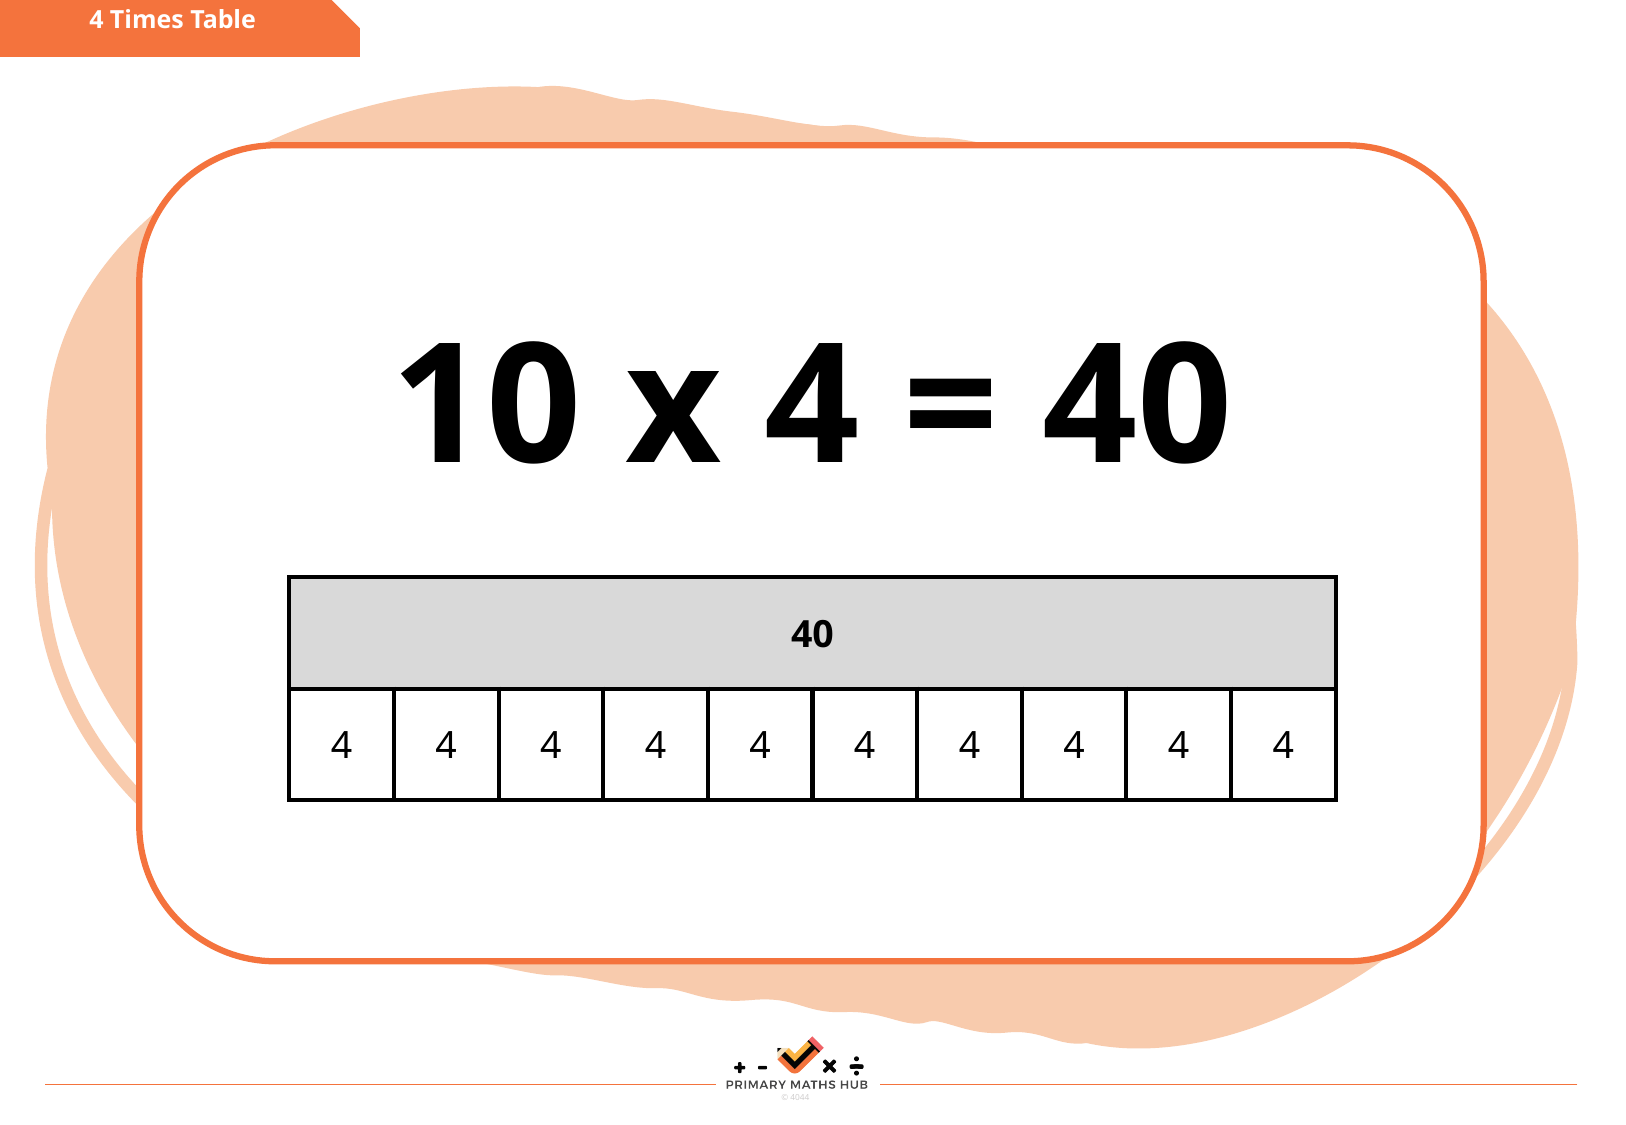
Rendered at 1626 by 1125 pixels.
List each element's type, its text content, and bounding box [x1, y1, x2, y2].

text_box 10 x 4 = 40 [140, 288, 1485, 503]
text_box [1479, 300, 1579, 867]
text_box [39, 214, 155, 799]
table_cell 4 [605, 691, 706, 798]
text_box [496, 960, 1374, 1044]
text_box © 4044 [720, 1084, 870, 1110]
table_cell 4 [919, 691, 1020, 798]
text_box 4 Times Table [0, 0, 361, 58]
table_cell 4 [291, 691, 392, 798]
picture [722, 1034, 872, 1094]
table_cell 4 [501, 691, 601, 798]
text_box [273, 91, 956, 144]
table_cell 4 [1233, 691, 1334, 798]
table_header 40 [291, 579, 1334, 687]
table_cell 4 [396, 691, 497, 798]
text_box [138, 144, 1485, 963]
table_cell 4 [815, 691, 915, 798]
table_cell 4 [1128, 691, 1229, 798]
table_cell 4 [710, 691, 810, 798]
table_cell 4 [1024, 691, 1124, 798]
